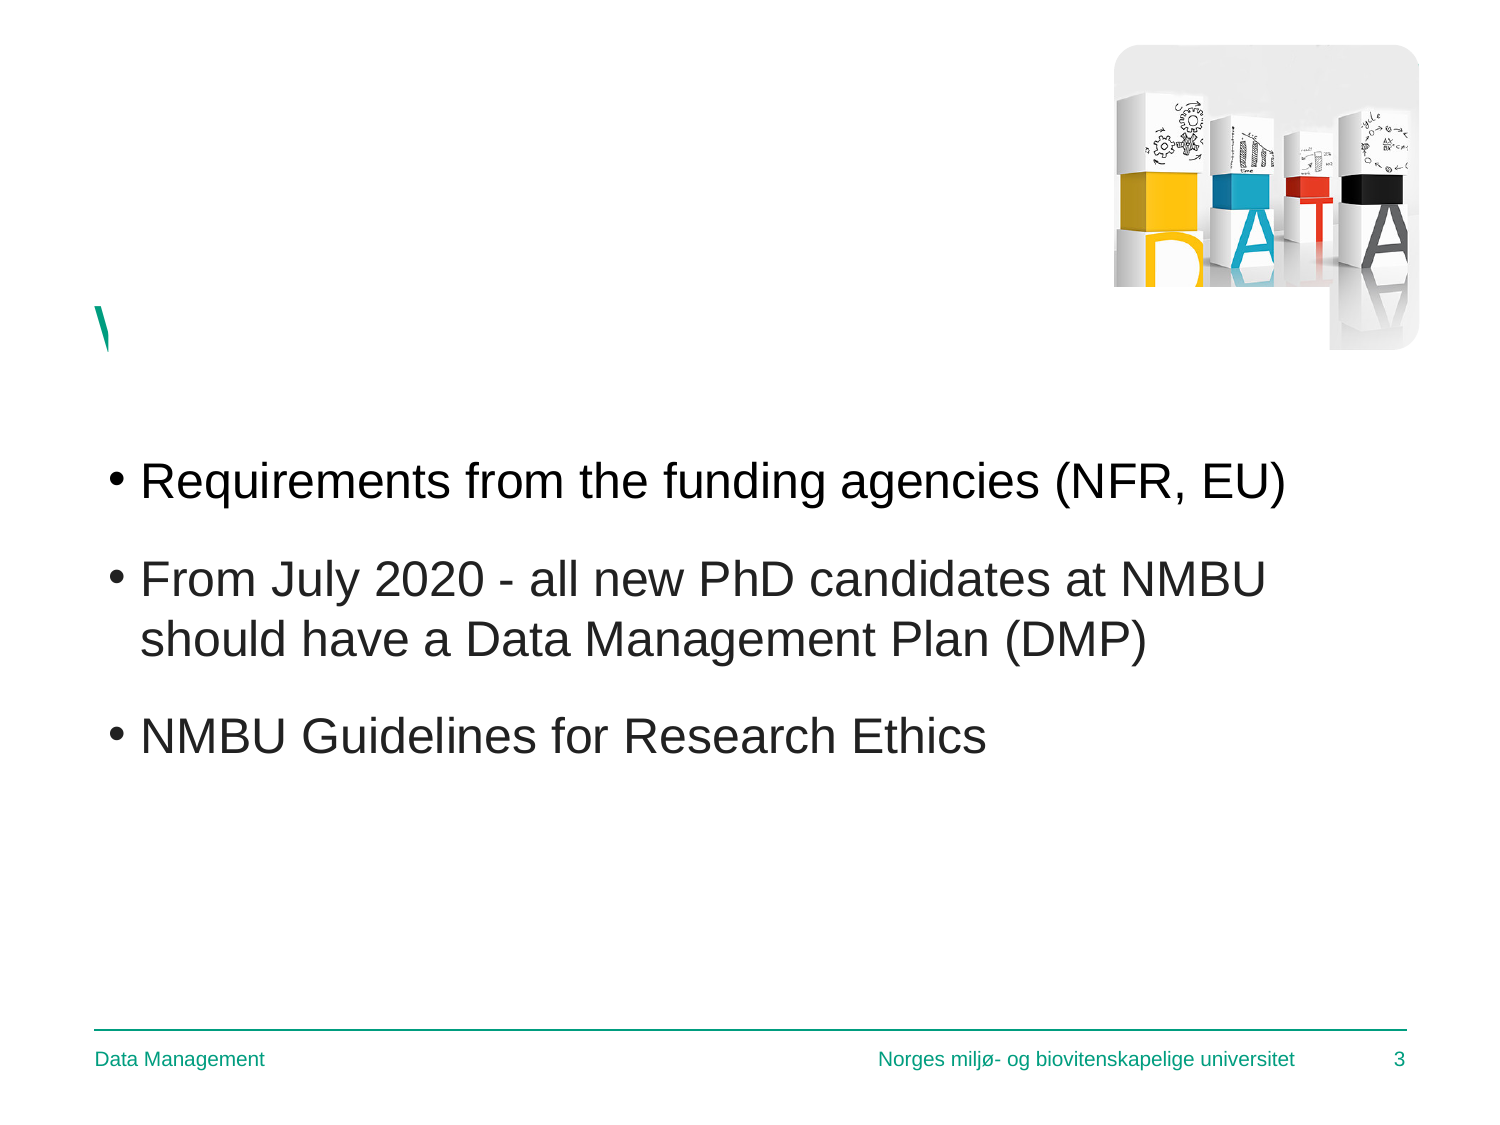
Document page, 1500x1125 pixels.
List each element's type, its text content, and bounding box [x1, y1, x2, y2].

slide_number Norges miljø- og biovitenskapelige universitet [878, 1045, 1353, 1071]
list Requirements from the funding agencies (NFR, EU) From July 2020 - all new PhD candidates at NMBU should have a Data Management Plan (DMP) NMBU Guidelines for Research Ethics [108, 287, 1330, 925]
picture [1113, 44, 1420, 351]
slide_number 3 [1356, 1045, 1406, 1071]
footer Data Management [94, 1045, 875, 1071]
title Why Data Management Plan? [94, 285, 1108, 366]
